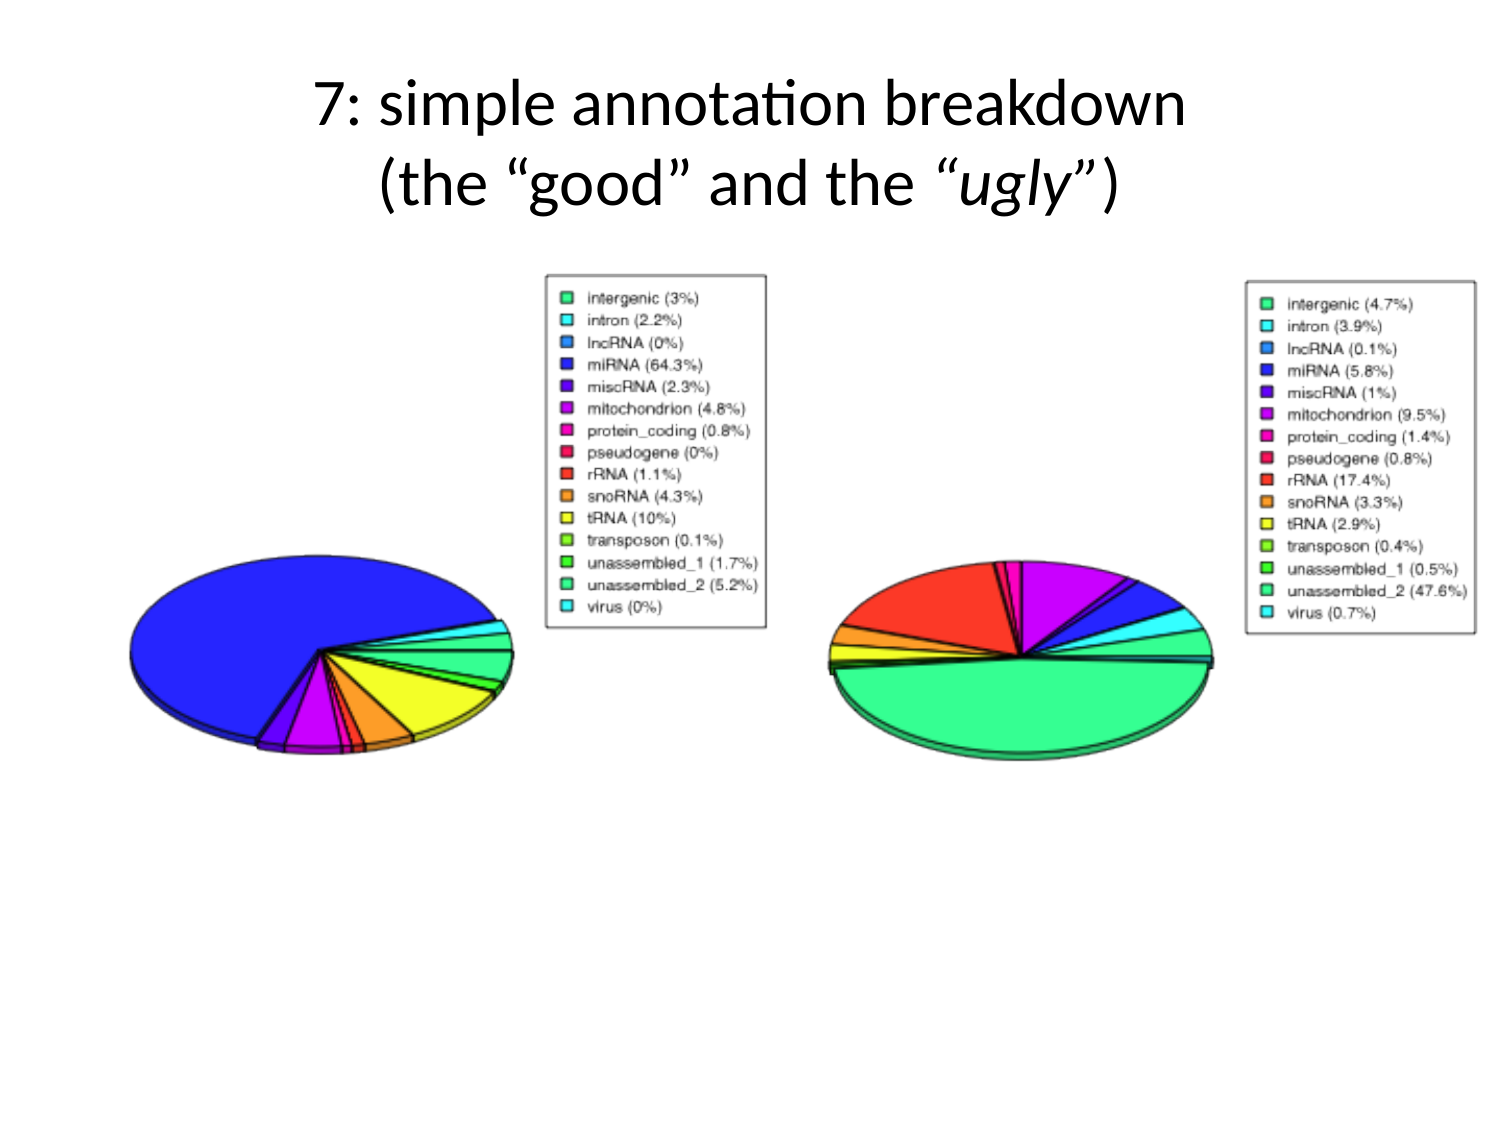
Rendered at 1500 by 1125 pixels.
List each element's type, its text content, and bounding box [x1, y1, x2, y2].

picture [0, 126, 1500, 1125]
title 7: simple annotation breakdown (the “good” and the “ugly”) [75, 45, 1425, 130]
